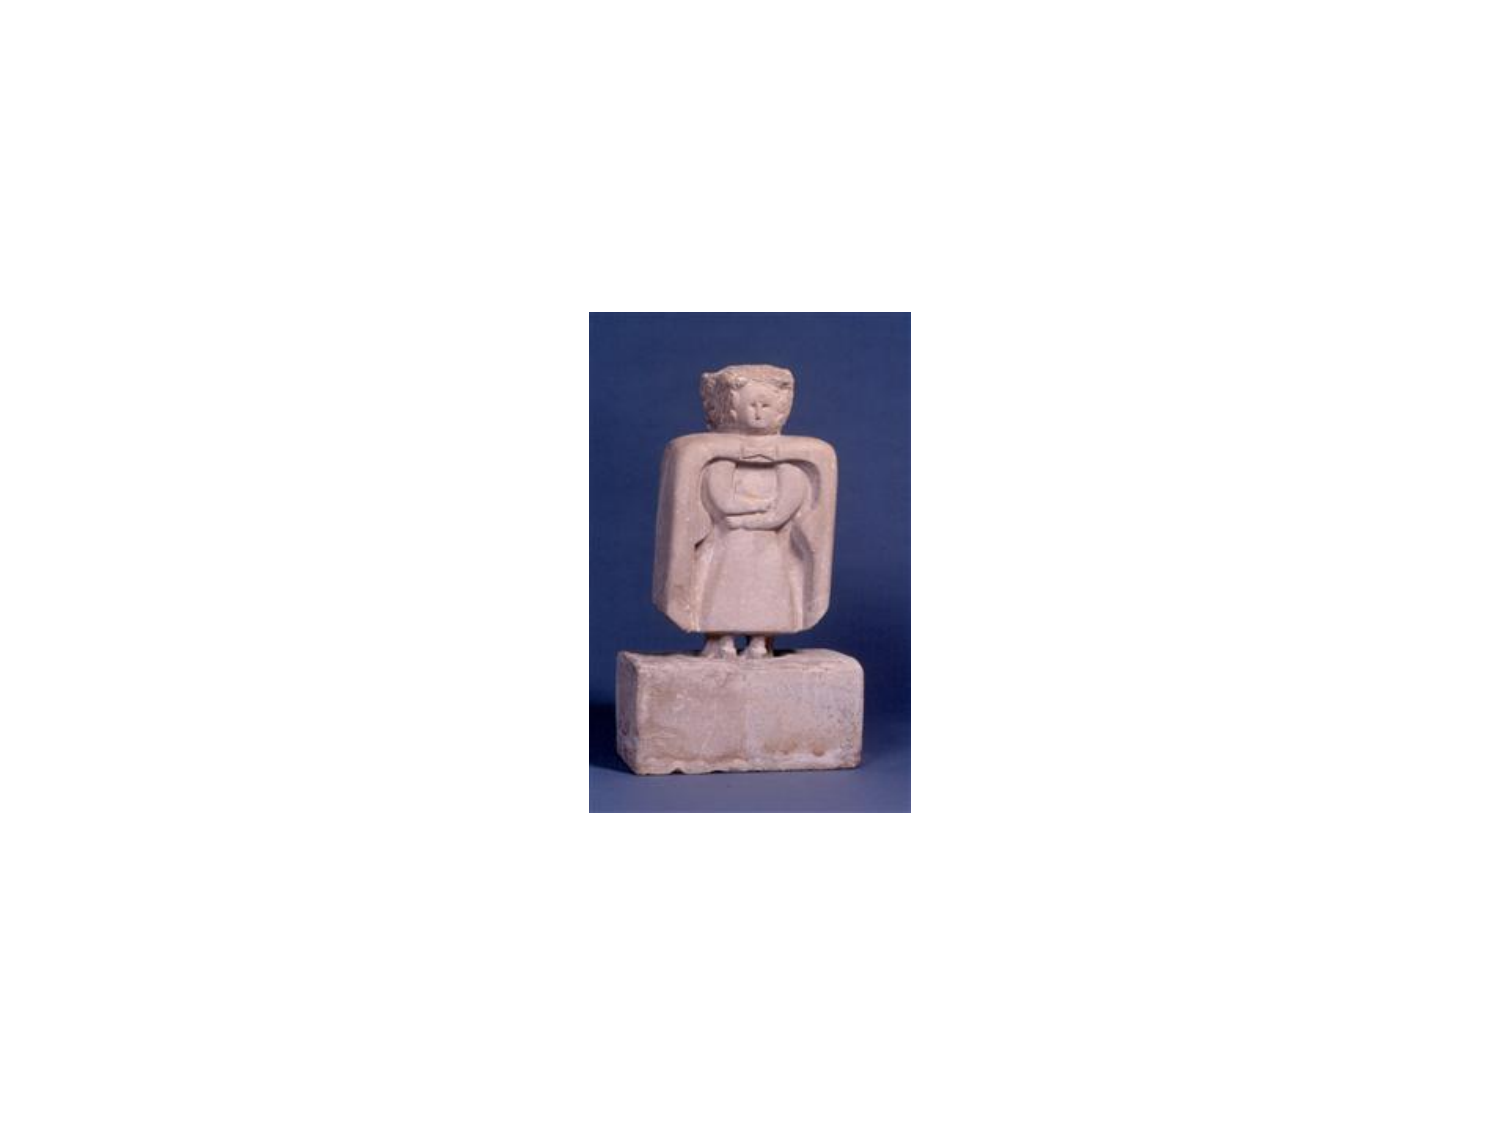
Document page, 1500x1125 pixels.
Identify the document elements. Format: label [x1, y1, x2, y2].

picture [589, 312, 911, 813]
